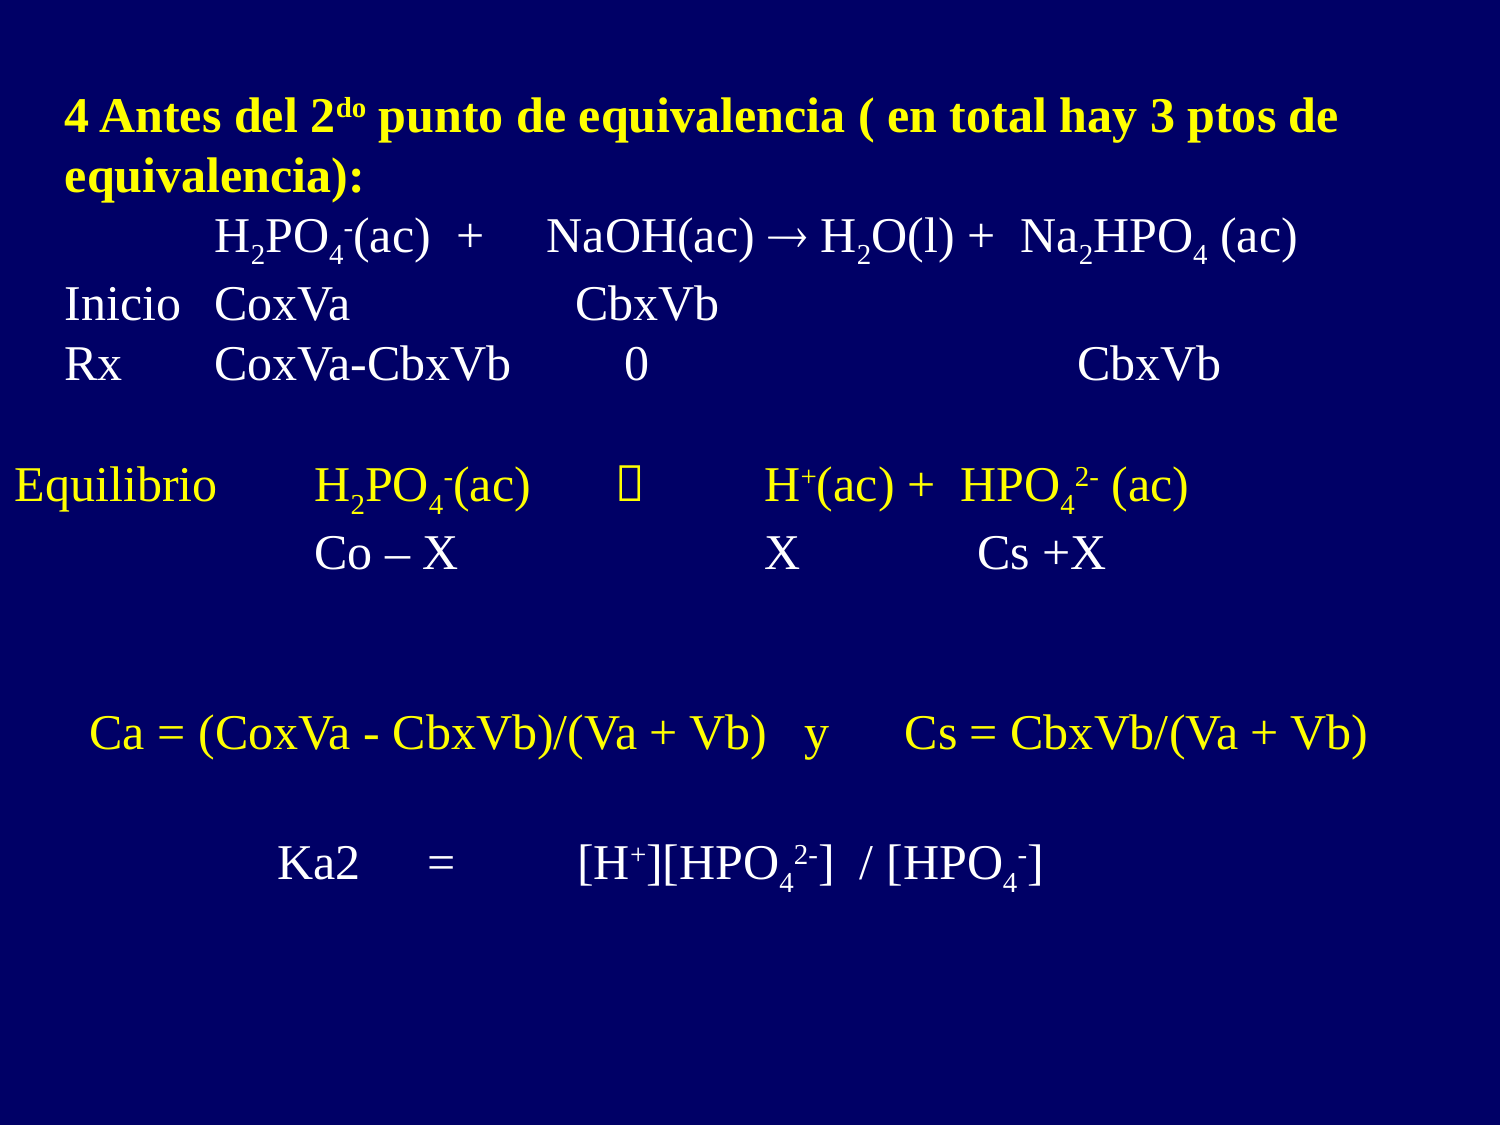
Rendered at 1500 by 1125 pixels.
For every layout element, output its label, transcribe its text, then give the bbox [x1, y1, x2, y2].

text_box Ka2 = [H+][HPO42-] / [HPO4-] [112, 822, 1500, 906]
text_box 4 Antes del 2do punto de equivalencia ( en total hay 3 ptos de equivalencia): H2PO4-(ac) + NaOH(ac)  H2O(l) + Na2HPO4 (ac) Inicio CoxVa CbxVb Rx CoxVa-CbxVb 0 CbxVb [50, 74, 1436, 398]
text_box Equilibrio H2PO4-(ac)  H+(ac) + HPO42- (ac) Co – X X Cs +X Ca = (CoxVa - CbxVb)/(Va + Vb) y Cs = CbxVb/(Va + Vb) [0, 444, 1413, 768]
